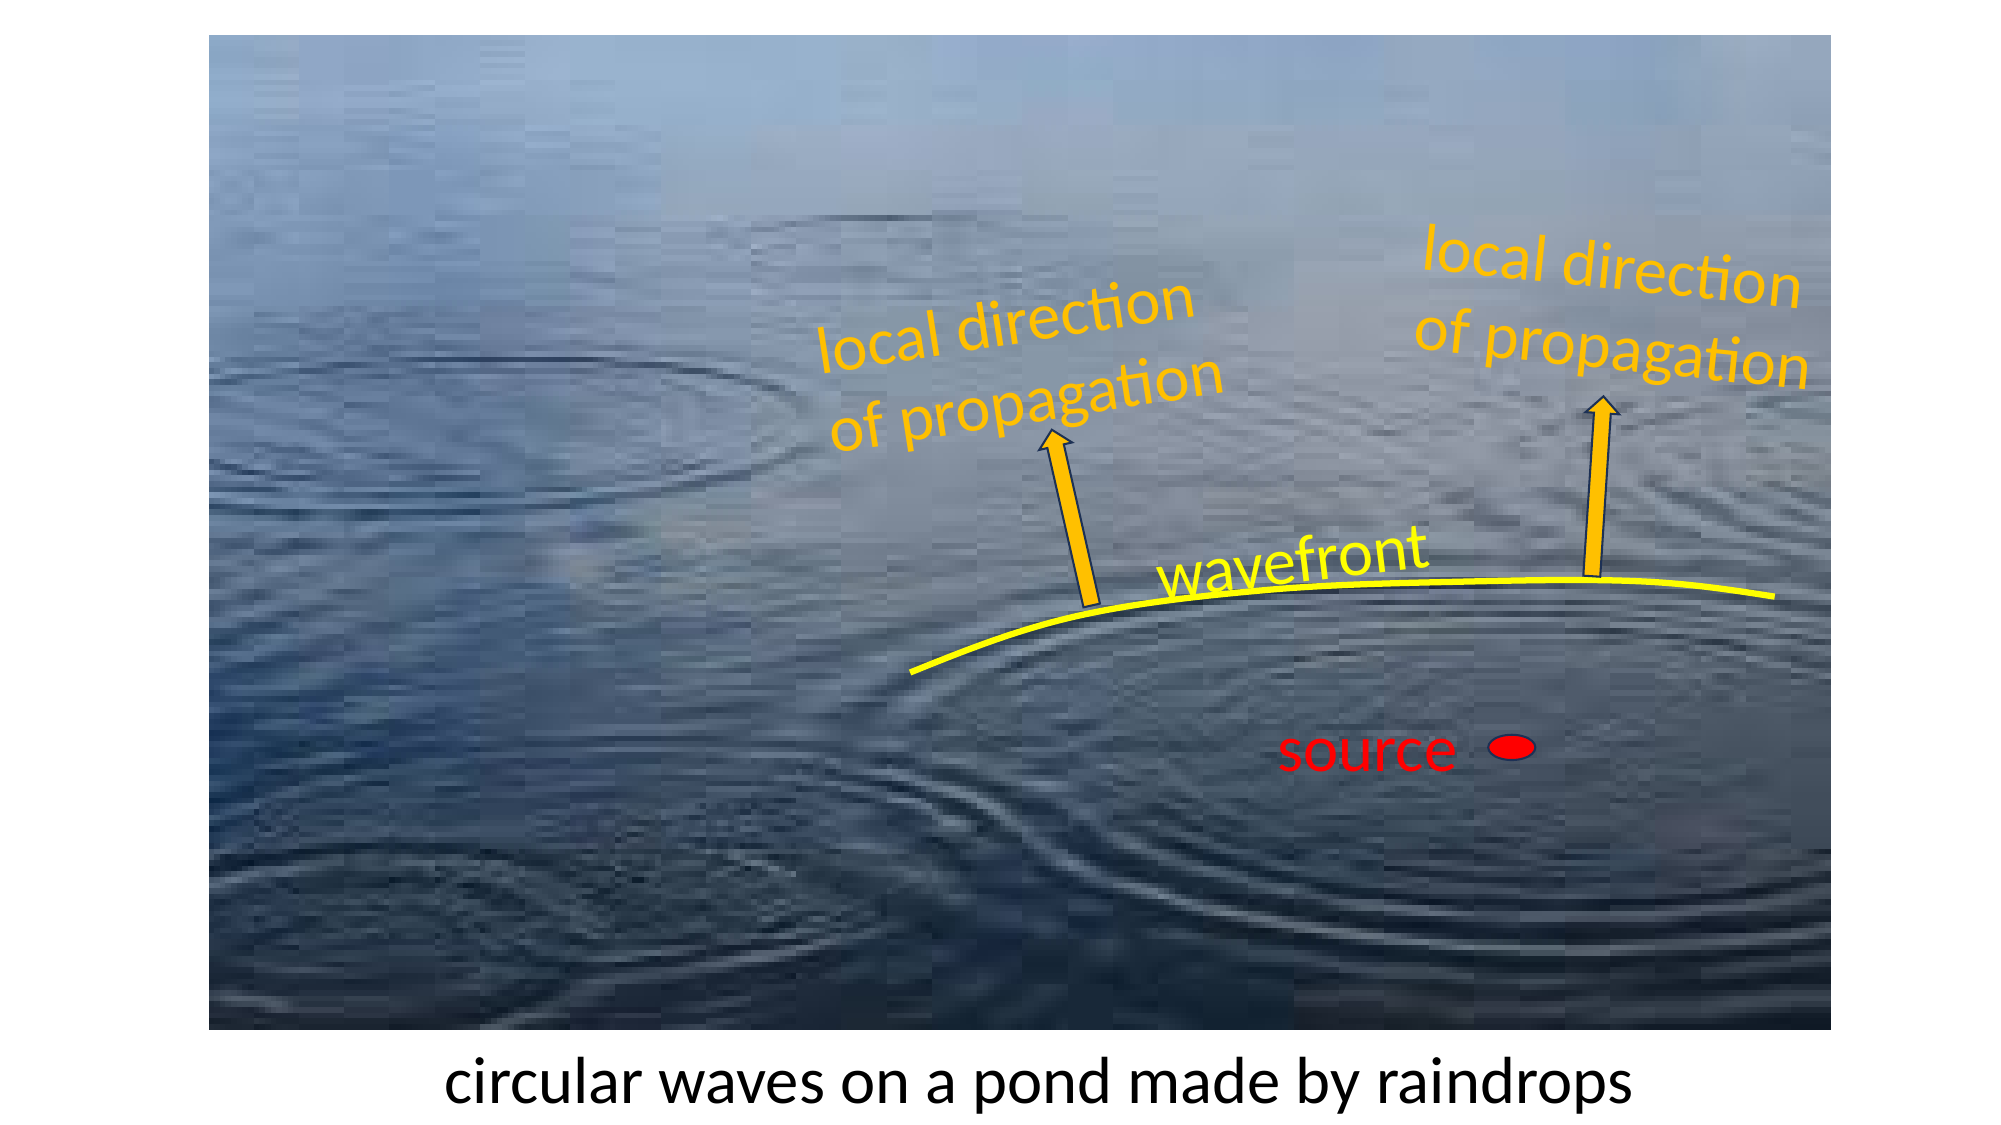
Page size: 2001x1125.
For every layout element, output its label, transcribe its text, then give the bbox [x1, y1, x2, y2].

text_box local direction of propagation [1831, 238, 1841, 327]
text_box circular waves on a pond made by raindrops [429, 1030, 1650, 1124]
picture [209, 35, 1831, 1030]
